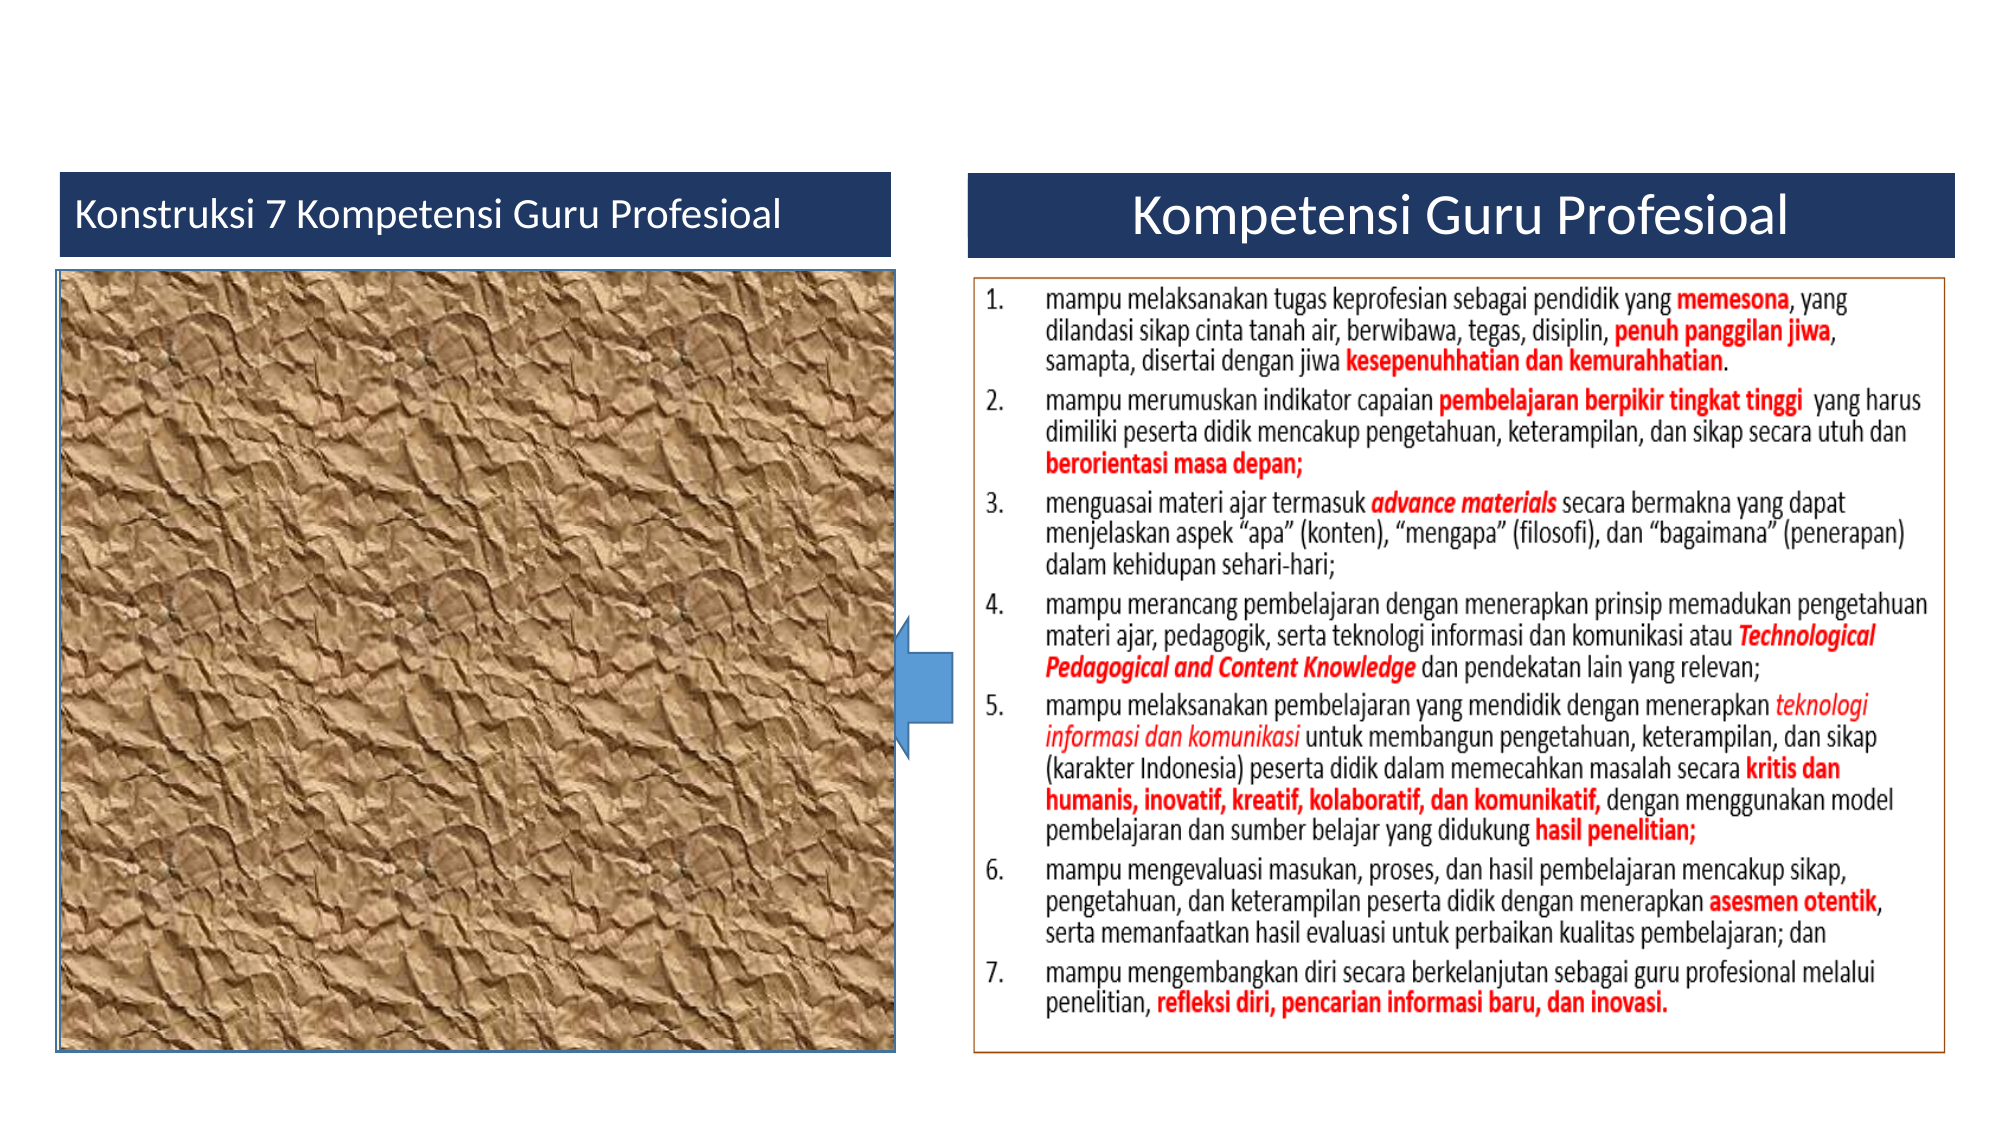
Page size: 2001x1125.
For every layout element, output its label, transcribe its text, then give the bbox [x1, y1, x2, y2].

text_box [139, 325, 882, 968]
text_box [55, 269, 59, 437]
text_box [882, 437, 967, 855]
text_box [55, 855, 59, 1053]
text_box [59, 269, 896, 437]
list Konstruksi 7 Kompetensi Guru Profesioal [59, 172, 891, 257]
text_box [59, 855, 896, 1053]
picture [967, 173, 1955, 1066]
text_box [0, 437, 139, 855]
